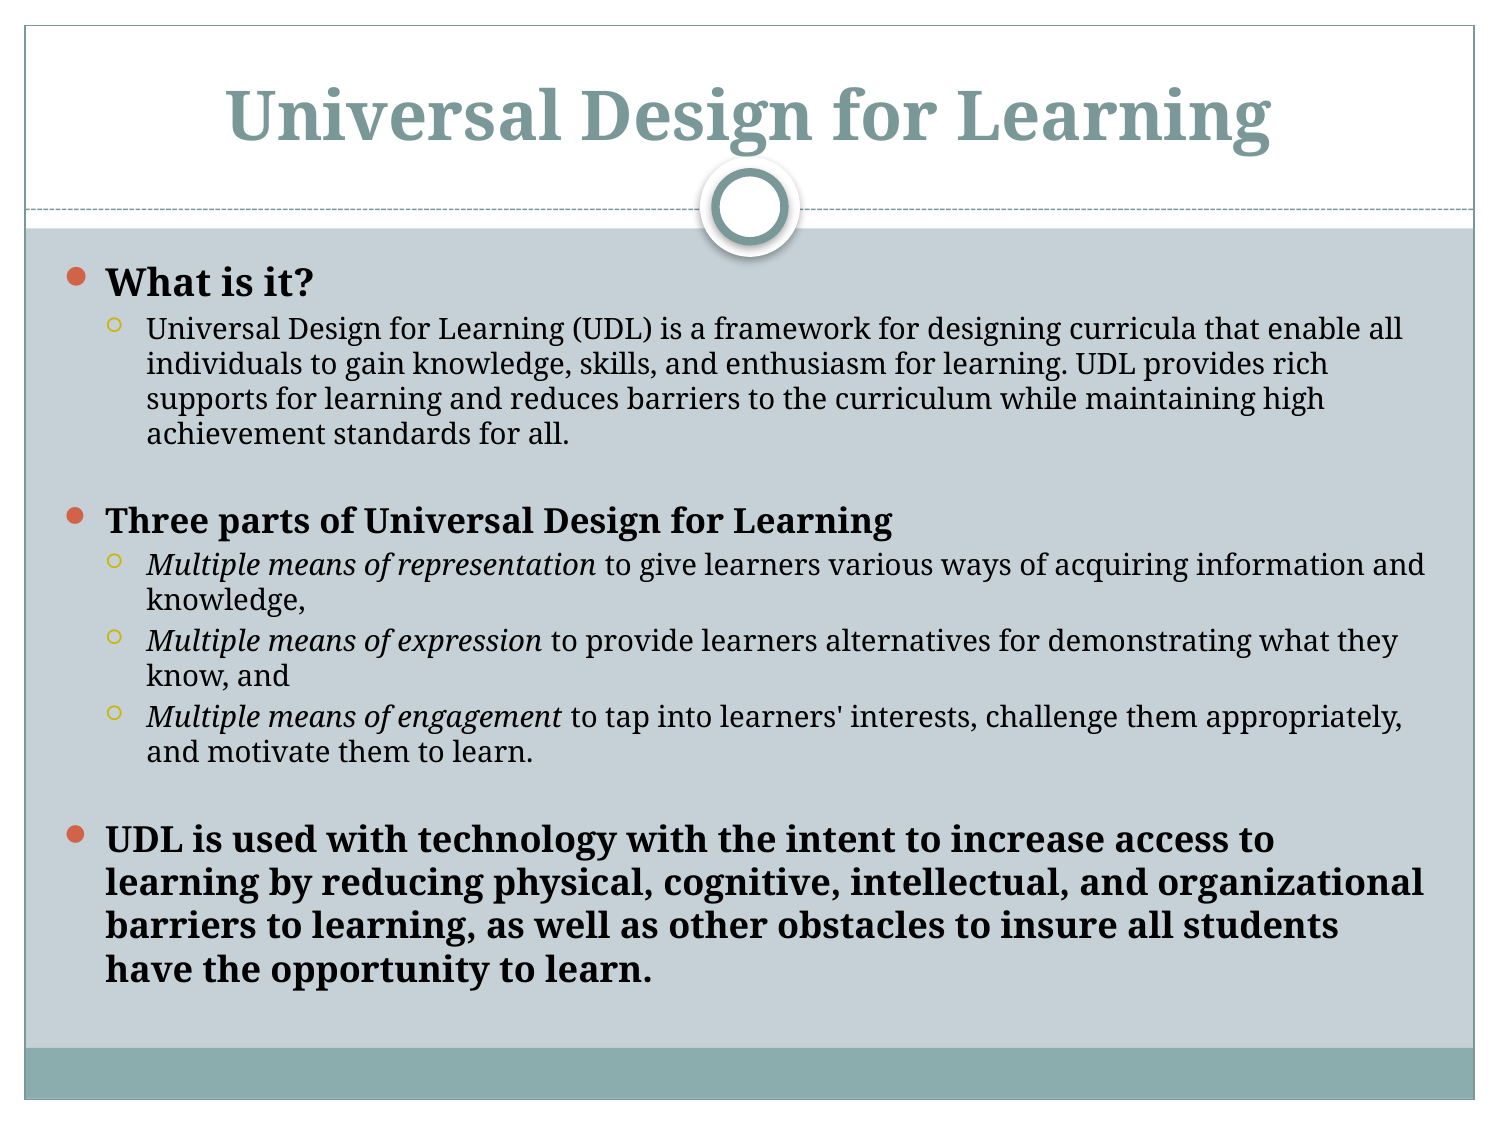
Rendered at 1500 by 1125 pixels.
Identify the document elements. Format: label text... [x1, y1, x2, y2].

title Universal Design for Learning [49, 37, 1450, 162]
list What is it? Universal Design for Learning (UDL) is a framework for designing curricula that enable all individuals to gain knowledge, skills, and enthusiasm for learning. UDL provides rich supports for learning and reduces barriers to the curriculum while maintaining high achievement standards for all. Three parts of Universal Design for Learning Multiple means of representation to give learners various ways of acquiring information and knowledge, Multiple means of expression to provide learners alternatives for demonstrating what they know, and Multiple means of engagement to tap into learners' interests, challenge them appropriately, and motivate them to learn. UDL is used with technology with the intent to increase access to learning by reducing physical, cognitive, intellectual, and organizational barriers to learning, as well as other obstacles to insure all students have the opportunity to learn. [49, 250, 1445, 1001]
